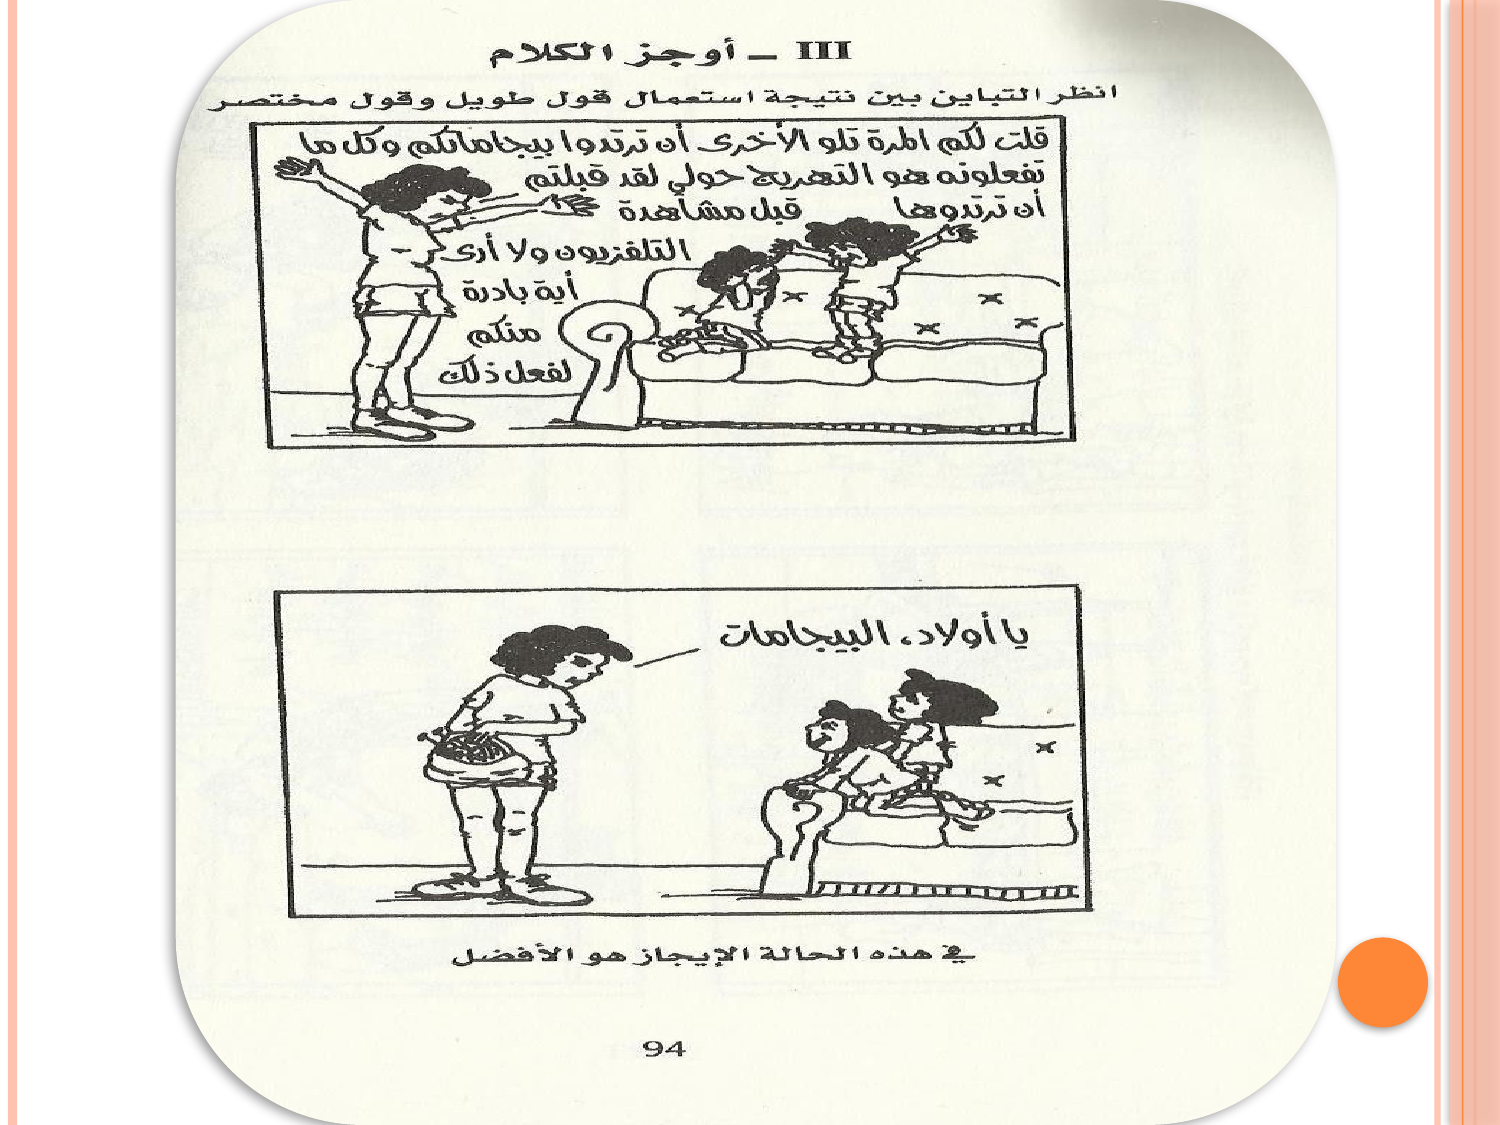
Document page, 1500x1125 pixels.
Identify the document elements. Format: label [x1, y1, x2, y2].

picture [175, 0, 1337, 1125]
